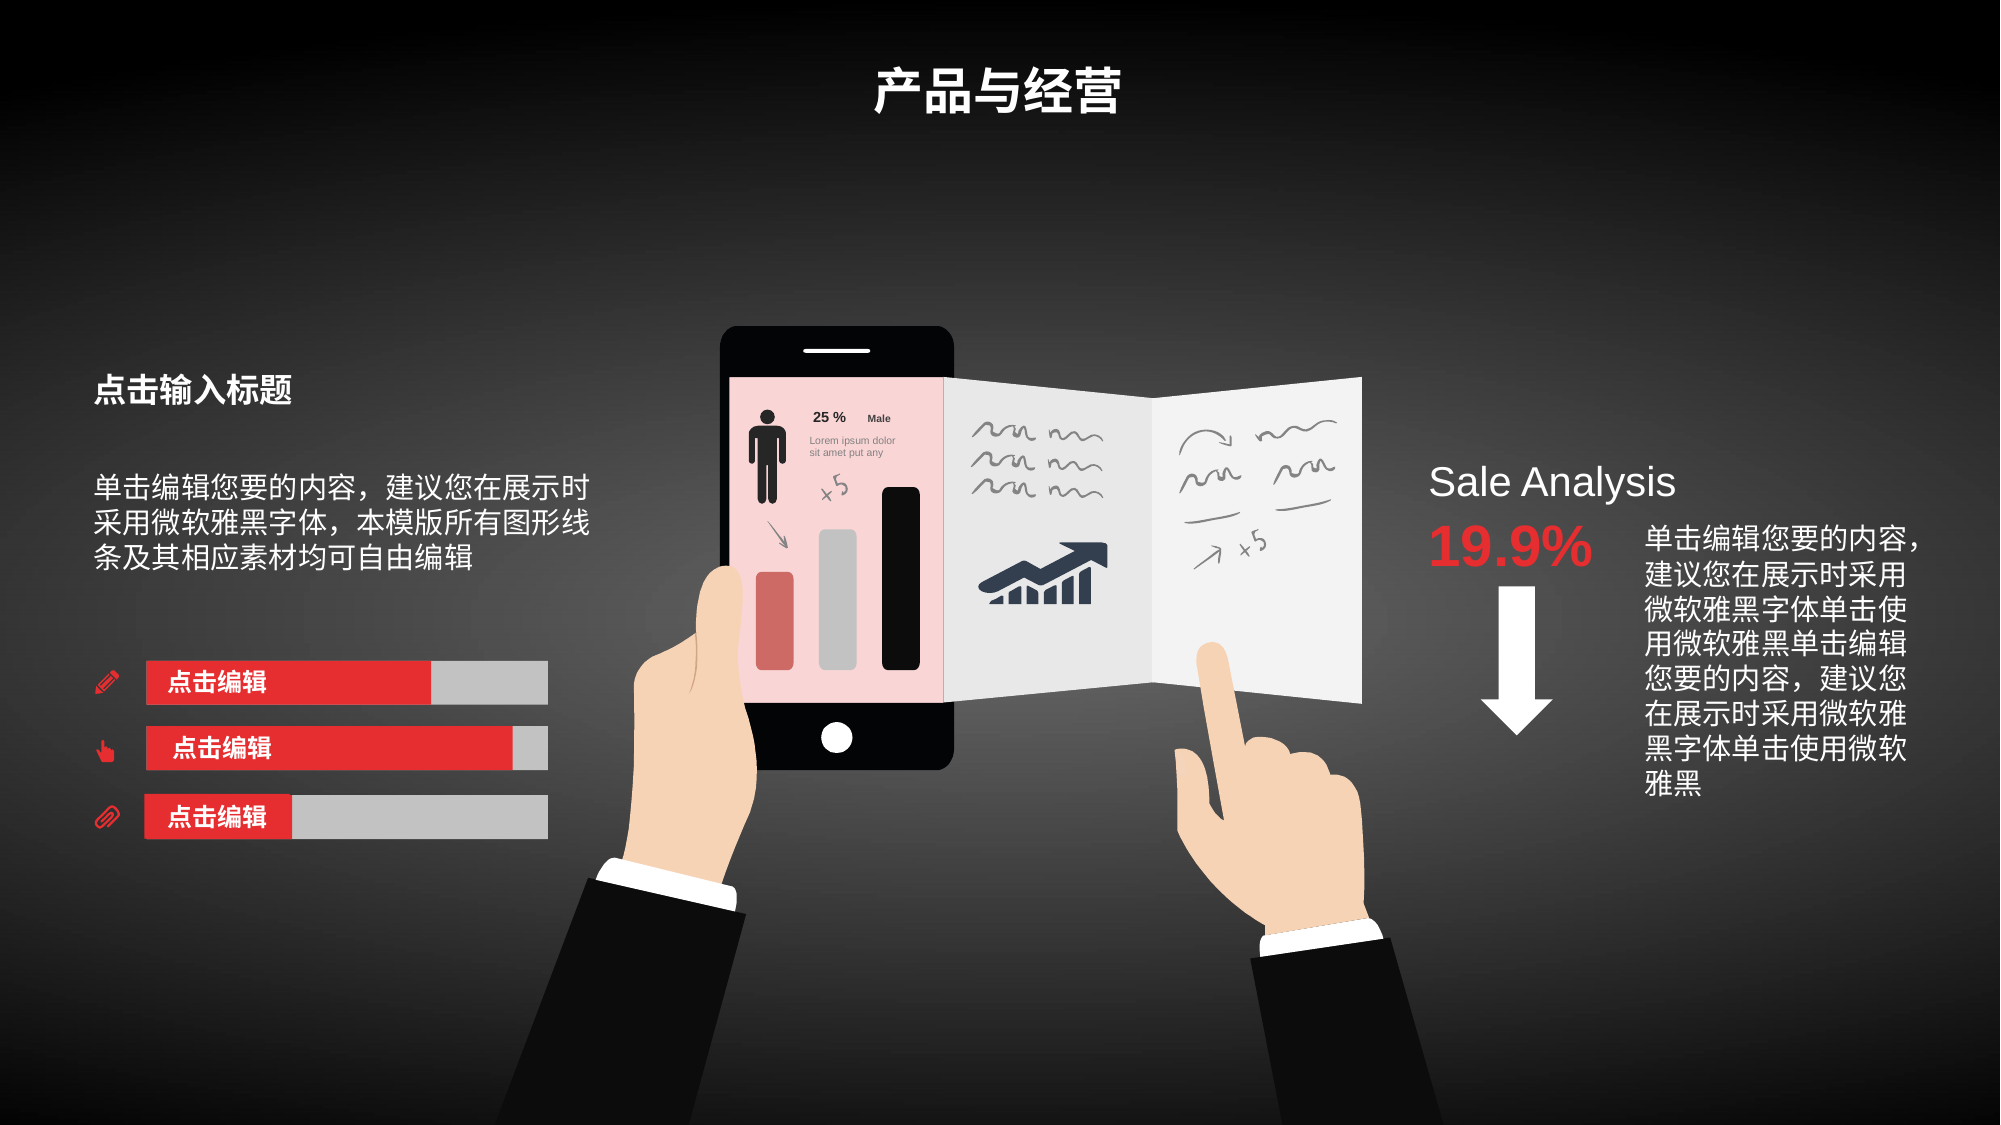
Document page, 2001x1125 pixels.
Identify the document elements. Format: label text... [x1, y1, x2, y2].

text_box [95, 670, 120, 694]
text_box 点击编辑 [144, 724, 301, 770]
text_box [94, 805, 120, 829]
picture [0, 0, 2000, 1125]
text_box 单击编辑您要的内容，建议您在展示时采用微软雅黑字体单击使用微软雅黑单击编辑您要的内容，建议您在展示时采用微软雅黑字体单击使用微软雅黑 [1629, 513, 1941, 843]
text_box [146, 660, 432, 706]
text_box 产品与经营 [630, 52, 1366, 127]
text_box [494, 326, 1444, 1125]
text_box 19.9% [1444, 500, 1609, 586]
text_box 单击编辑您要的内容，建议您在展示时采用微软雅黑字体，本模版所有图形线条及其相应素材均可自由编辑 [78, 462, 494, 582]
text_box Sale Analysis [1444, 447, 1692, 513]
text_box [432, 660, 494, 706]
text_box 点击编辑 [144, 793, 290, 839]
text_box 点击输入标题 [78, 361, 494, 460]
text_box [96, 739, 115, 763]
text_box [146, 725, 494, 771]
text_box [293, 794, 494, 840]
text_box 点击编辑 [144, 659, 290, 705]
text_box [1478, 585, 1556, 737]
text_box [146, 794, 293, 840]
